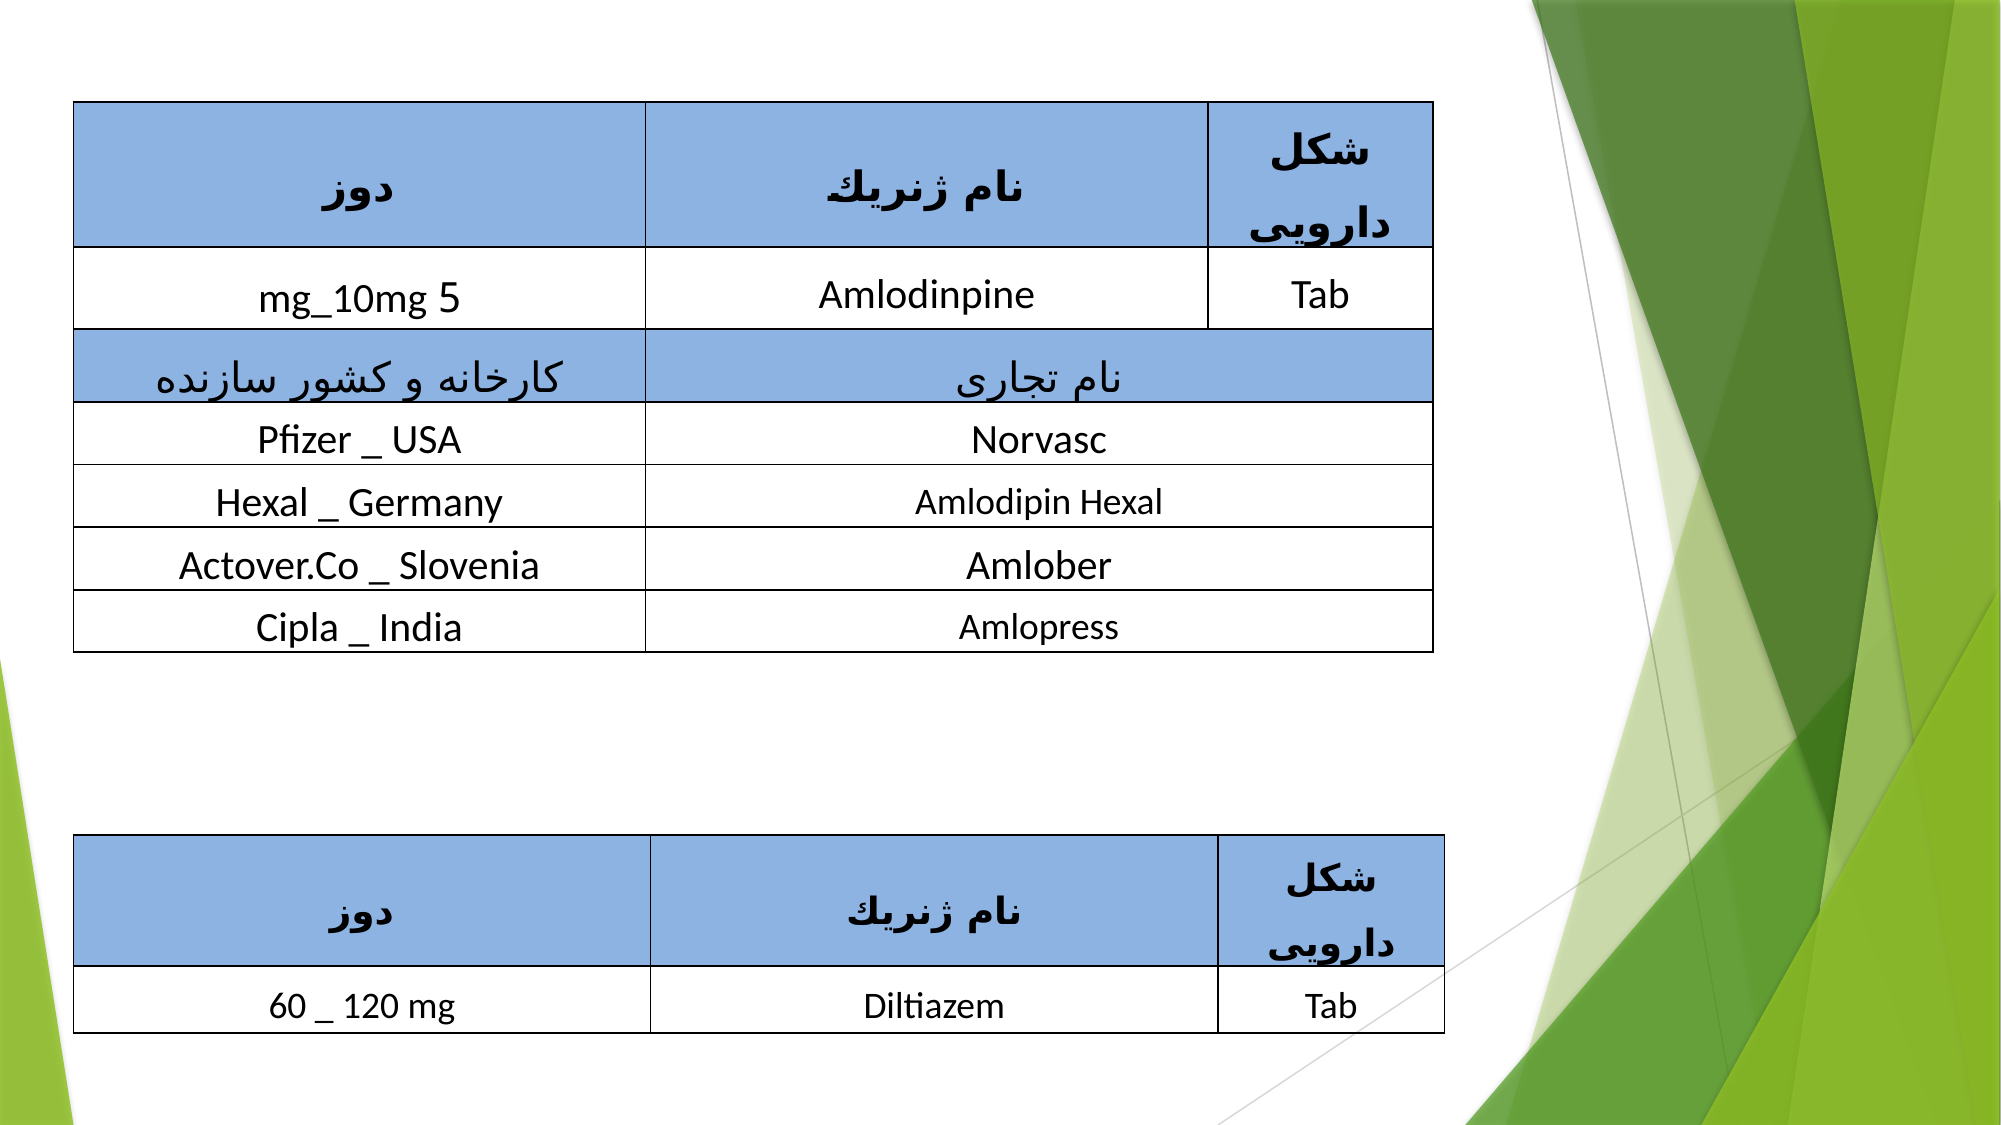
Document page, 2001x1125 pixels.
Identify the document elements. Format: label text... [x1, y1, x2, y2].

table_cell Cipla _ India [74, 591, 645, 651]
table_cell Tab [1219, 967, 1444, 1032]
table_cell Pfizer _ USA [74, 403, 645, 464]
table_cell 60 _ 120 mg [74, 967, 650, 1032]
table_cell Amlober [646, 528, 1432, 589]
table_cell Norvasc [646, 403, 1432, 464]
table_cell Amlopress [646, 591, 1432, 651]
table_cell Actover.Co _ Slovenia [74, 528, 645, 589]
table_cell Tab [1209, 248, 1432, 328]
table_cell Amlodipin Hexal [646, 465, 1432, 526]
table_cell Amlodinpine [646, 248, 1207, 328]
table_header شکل دارویی [1209, 103, 1432, 246]
table_header نام ژنريك [646, 103, 1207, 246]
table_cell Hexal _ Germany [74, 465, 645, 526]
table_cell 5 mg_10mg [74, 248, 645, 328]
table_header نام ژنريك [651, 836, 1217, 965]
table_cell کارخانه و کشور سازنده [74, 330, 645, 401]
table_header دوز [74, 103, 645, 246]
table_cell Diltiazem [651, 967, 1217, 1032]
table_header دوز [74, 836, 650, 965]
table_header شکل دارویی [1219, 836, 1444, 965]
table_cell نام تجاری [646, 330, 1432, 401]
